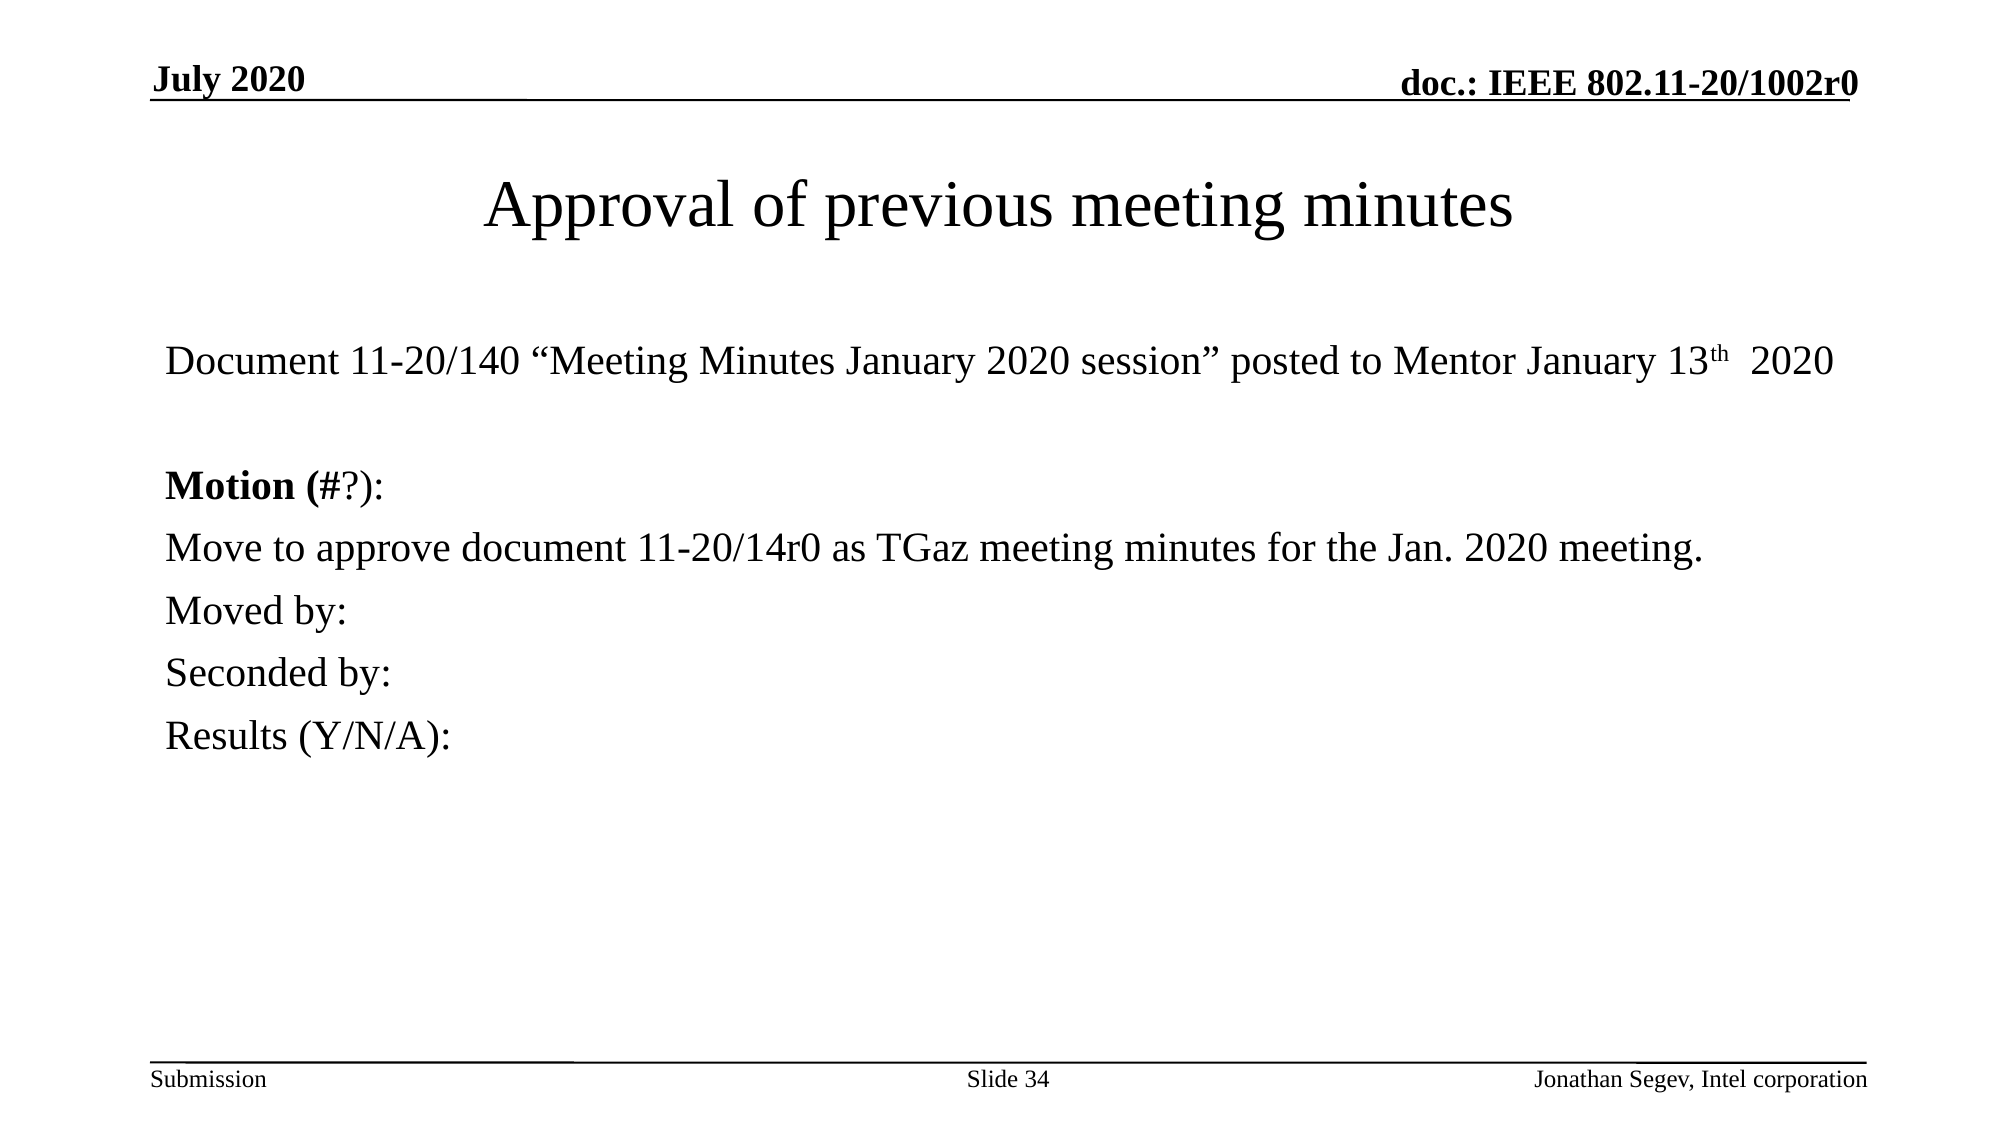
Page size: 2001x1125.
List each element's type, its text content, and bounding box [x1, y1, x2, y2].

slide_number Slide 34 [950, 1061, 1067, 1123]
list Document 11-20/140 “Meeting Minutes January 2020 session” posted to Mentor January 13th 2020 Motion (#?): Move to approve document 11-20/14r0 as TGaz meeting minutes for the Jan. 2020 meeting. Moved by: Seconded by: Results (Y/N/A): [149, 324, 1850, 1000]
footer Jonathan Segev, Intel corporation [1171, 1061, 1869, 1093]
title Approval of previous meeting minutes [149, 112, 1850, 288]
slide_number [152, 54, 563, 100]
